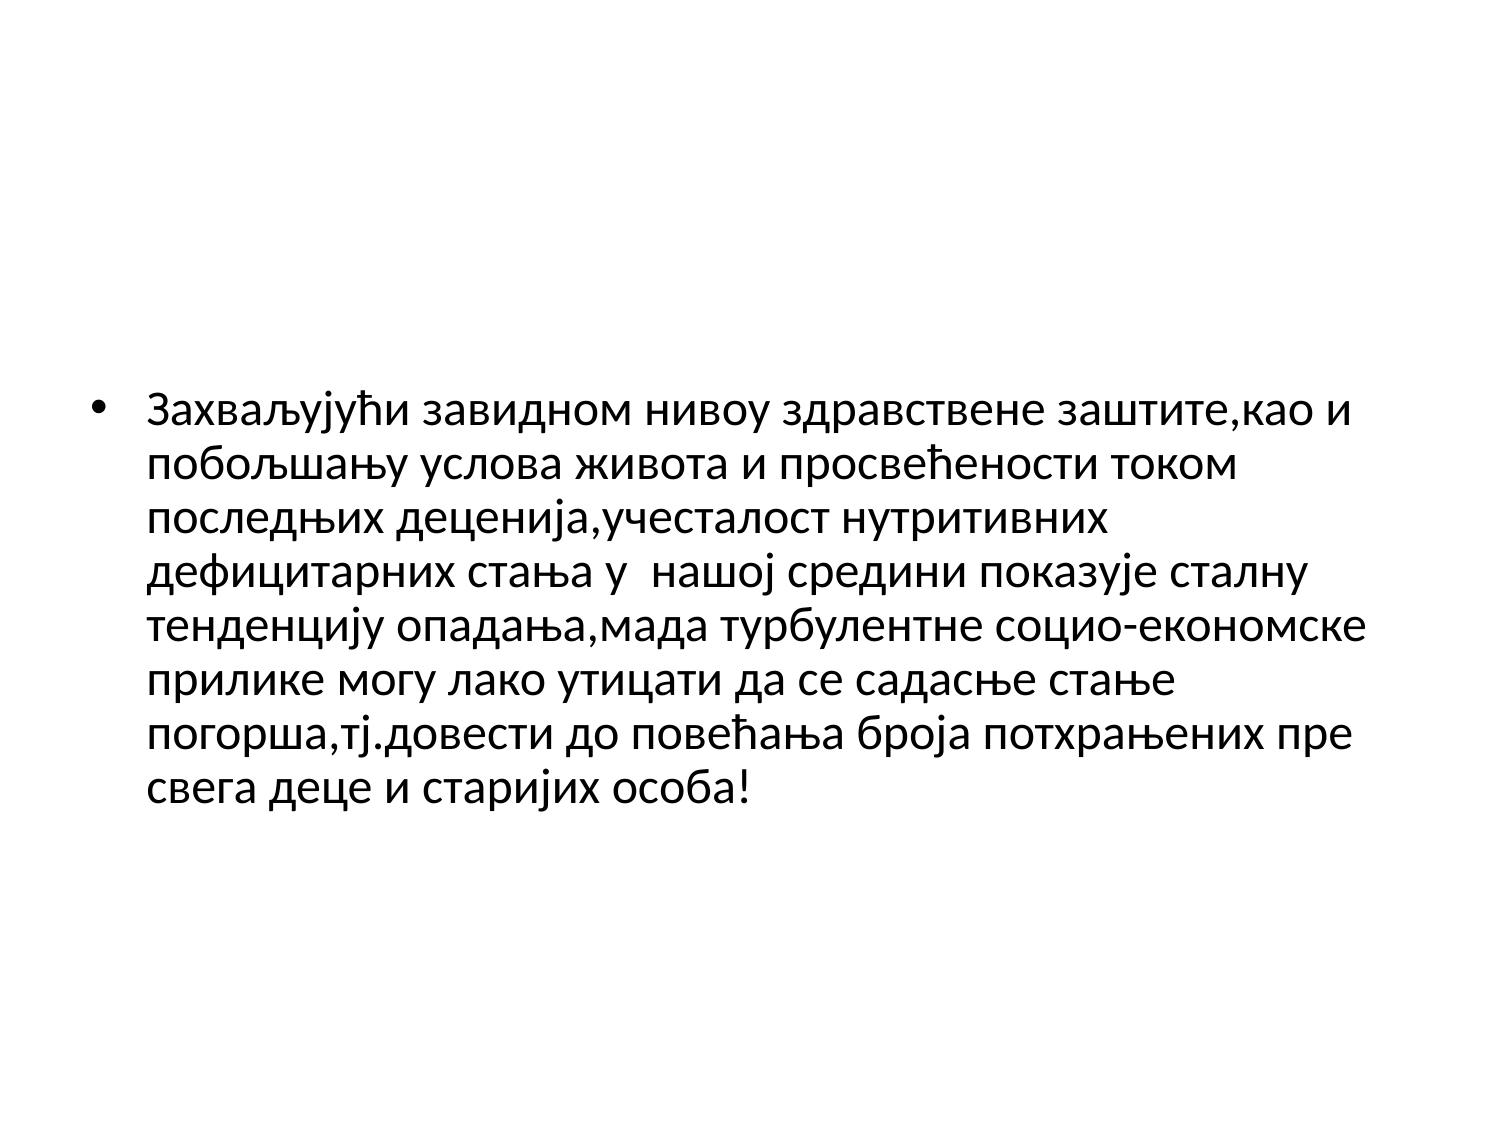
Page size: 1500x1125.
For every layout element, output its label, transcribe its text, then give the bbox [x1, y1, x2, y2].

list Захваљујући завидном нивоу здравствене заштите,као и побољшању услова живота и просвећености током последњих деценија,учесталост нутритивних дефицитарних стања у нашој средини показује сталну тенденцију опадања,мада турбулентне социо-економске прилике могу лако утицати да се садасње стање погорша,тј.довести до повећања броја потхрањених пре свега деце и старијих особа! [75, 375, 1425, 879]
